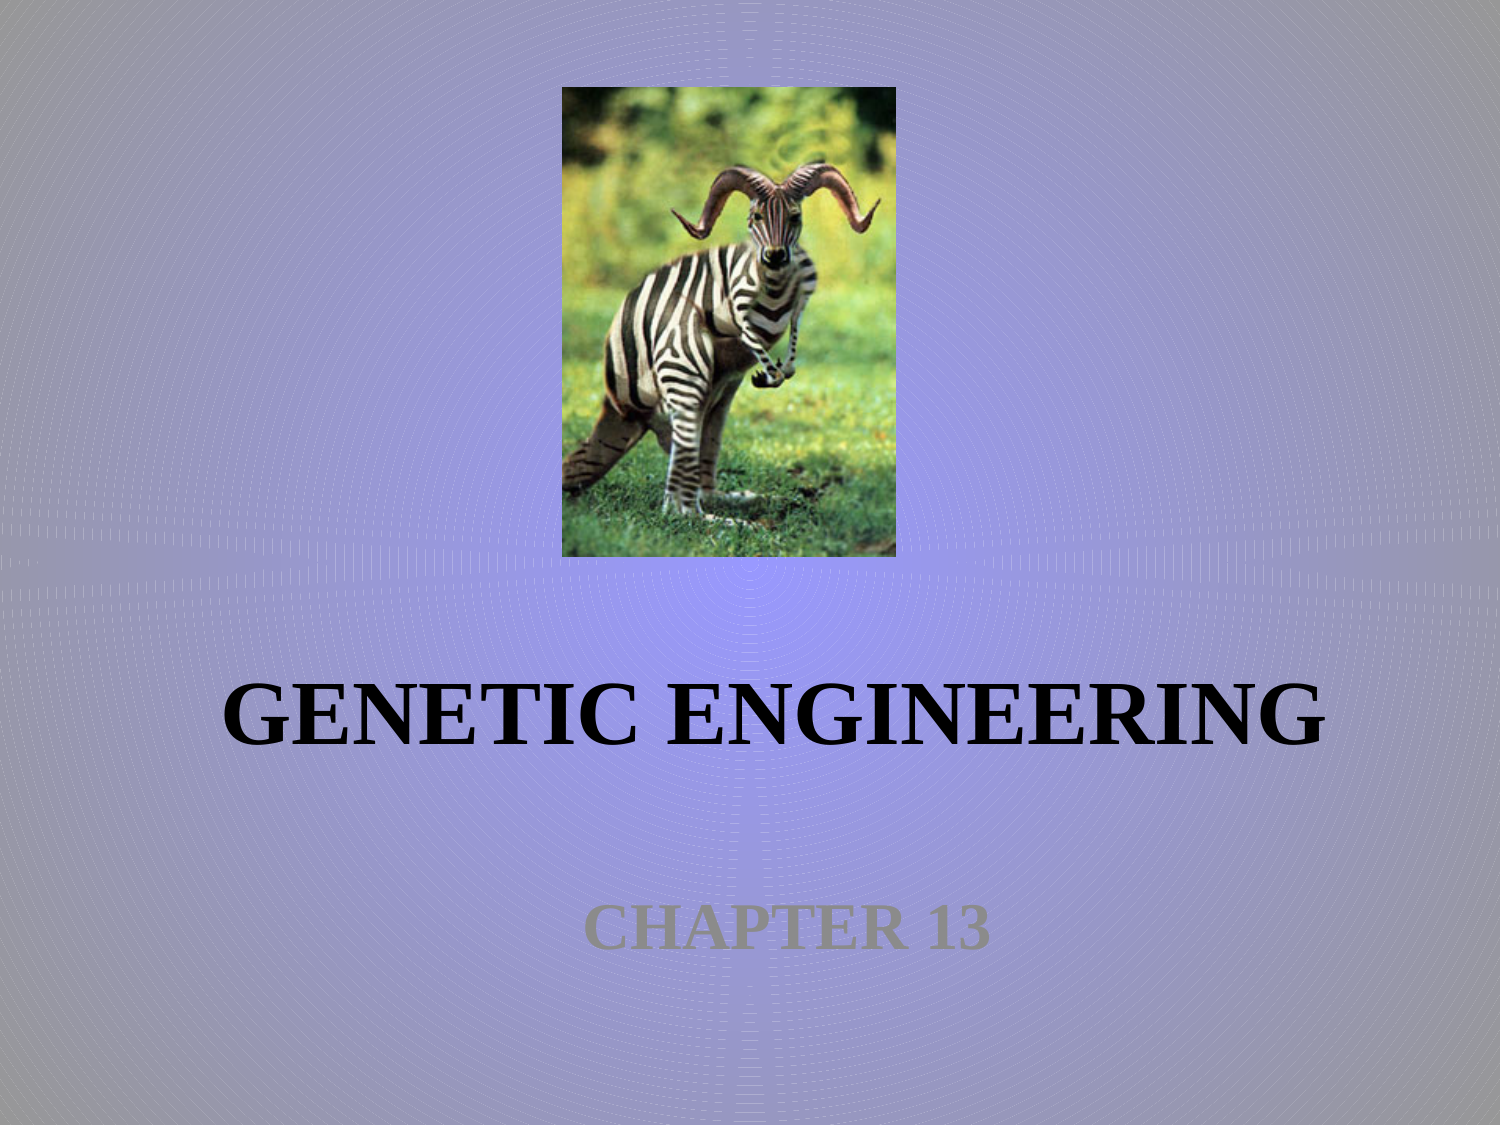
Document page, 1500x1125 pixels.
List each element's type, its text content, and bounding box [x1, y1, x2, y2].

picture [562, 87, 896, 557]
title GENETIC ENGINEERING [137, 587, 1413, 829]
subtitle CHAPTER 13 [262, 875, 1313, 975]
